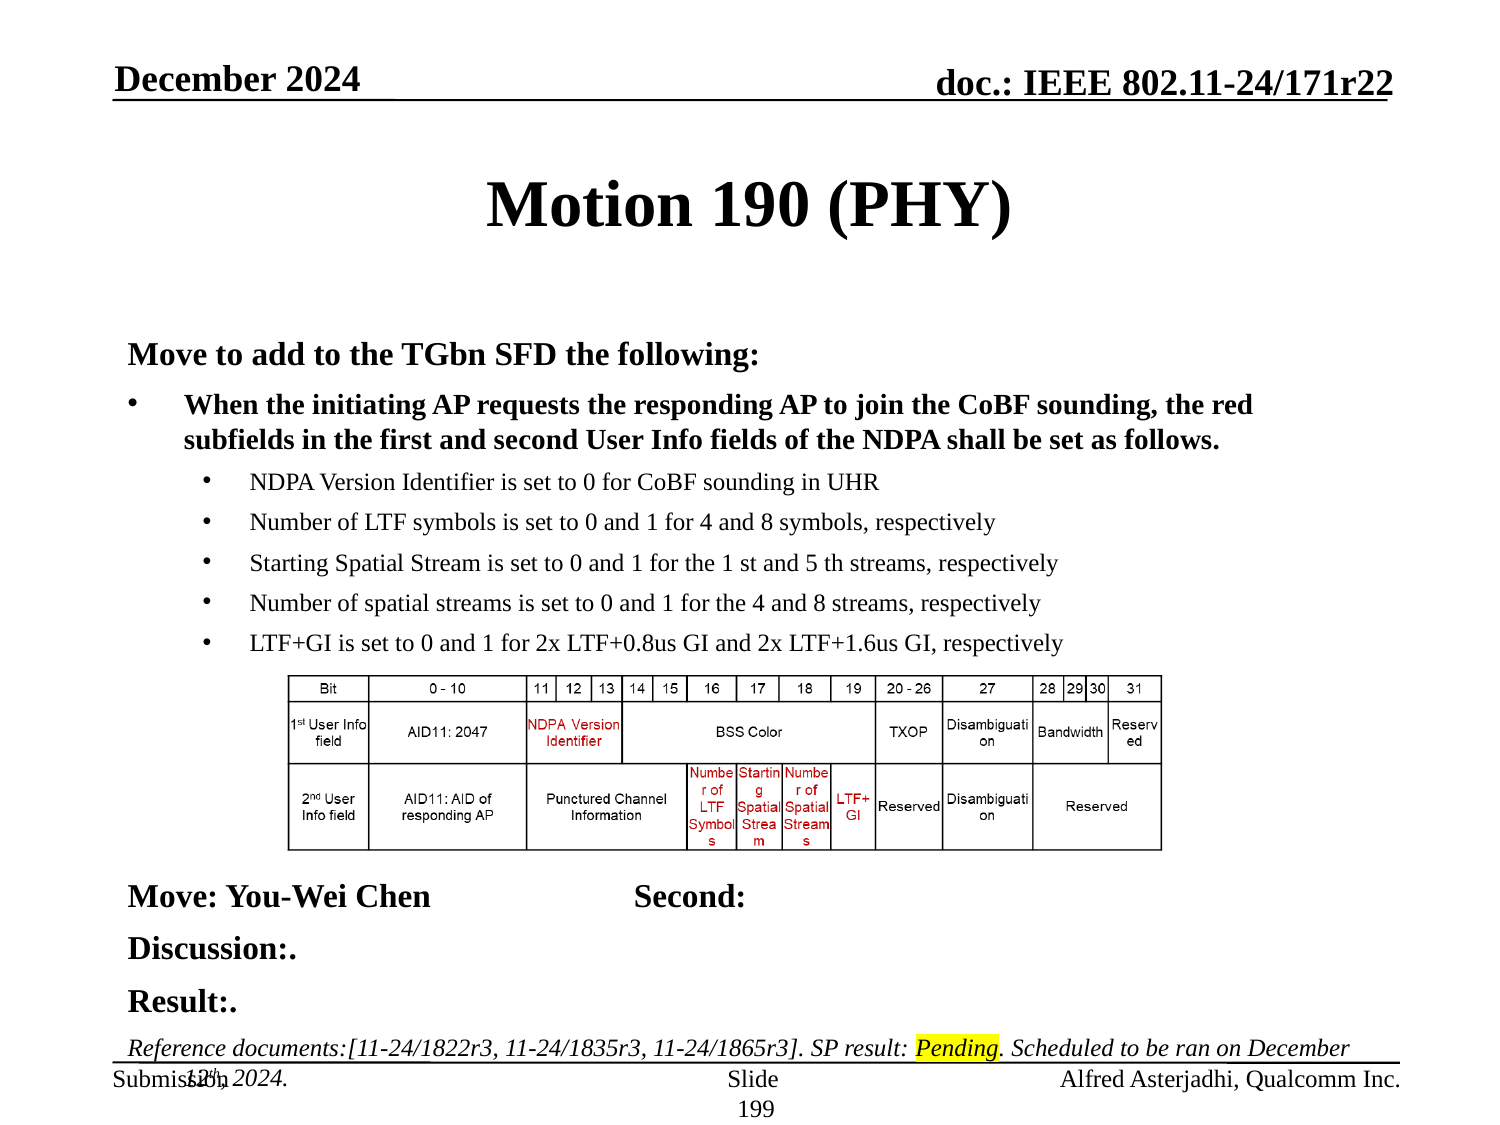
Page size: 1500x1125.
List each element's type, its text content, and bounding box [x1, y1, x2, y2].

footer Alfred Asterjadhi, Qualcomm Inc. [878, 1061, 1402, 1093]
title Motion 190 (PHY) [112, 112, 1388, 288]
slide_number Slide 199 [712, 1061, 800, 1123]
list Move to add to the TGbn SFD the following: When the initiating AP requests the responding AP to join the CoBF sounding, the red subfields in the first and second User Info fields of the NDPA shall be set as follows. NDPA Version Identifier is set to 0 for CoBF sounding in UHR Number of LTF symbols is set to 0 and 1 for 4 and 8 symbols, respectively Starting Spatial Stream is set to 0 and 1 for the 1 st and 5 th streams, respectively Number of spatial streams is set to 0 and 1 for the 4 and 8 streams, respectively LTF+GI is set to 0 and 1 for 2x LTF+0.8us GI and 2x LTF+1.6us GI, respectively Move: You-Wei Chen Second: Discussion:. Result:. Reference documents:[11-24/1822r3, 11-24/1835r3, 11-24/1865r3]. SP result: Pending. Scheduled to be ran on December 12th, 2024. [112, 324, 1388, 1063]
picture [287, 674, 1163, 857]
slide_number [114, 54, 423, 100]
